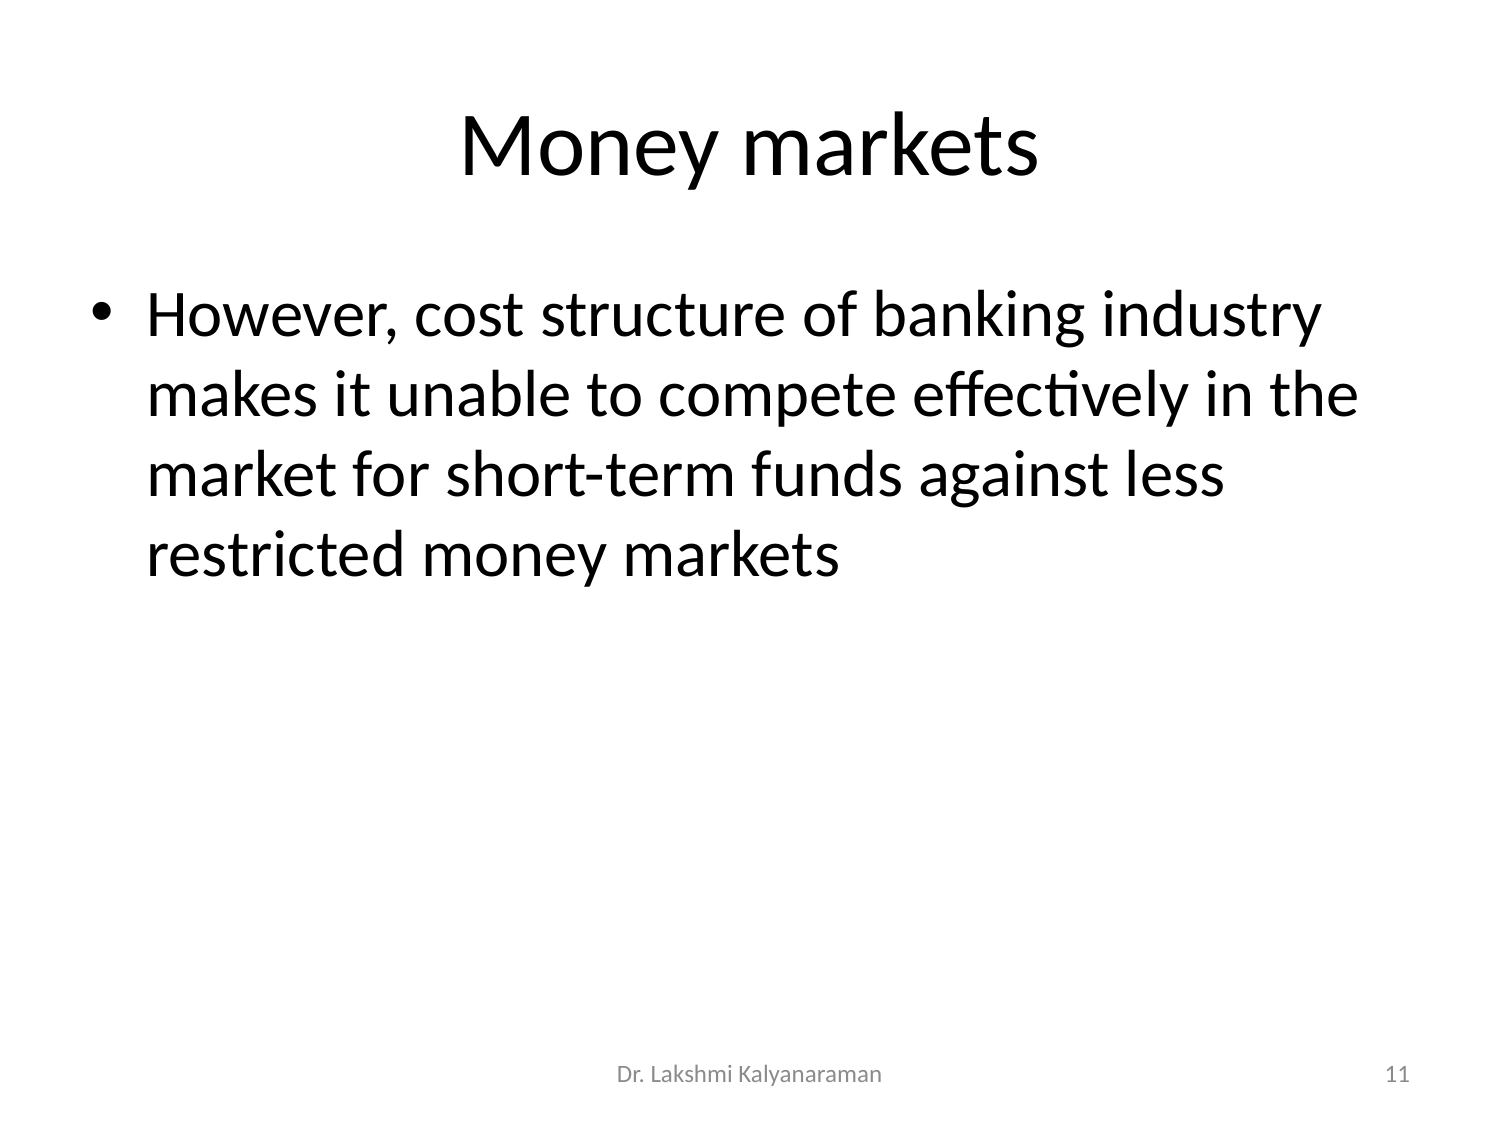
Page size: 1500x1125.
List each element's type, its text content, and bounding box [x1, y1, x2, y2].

footer Dr. Lakshmi Kalyanaraman [512, 1042, 988, 1103]
title Money markets [75, 45, 1425, 233]
slide_number 11 [1074, 1042, 1425, 1103]
list However, cost structure of banking industry makes it unable to compete effectively in the market for short-term funds against less restricted money markets [75, 262, 1425, 1005]
